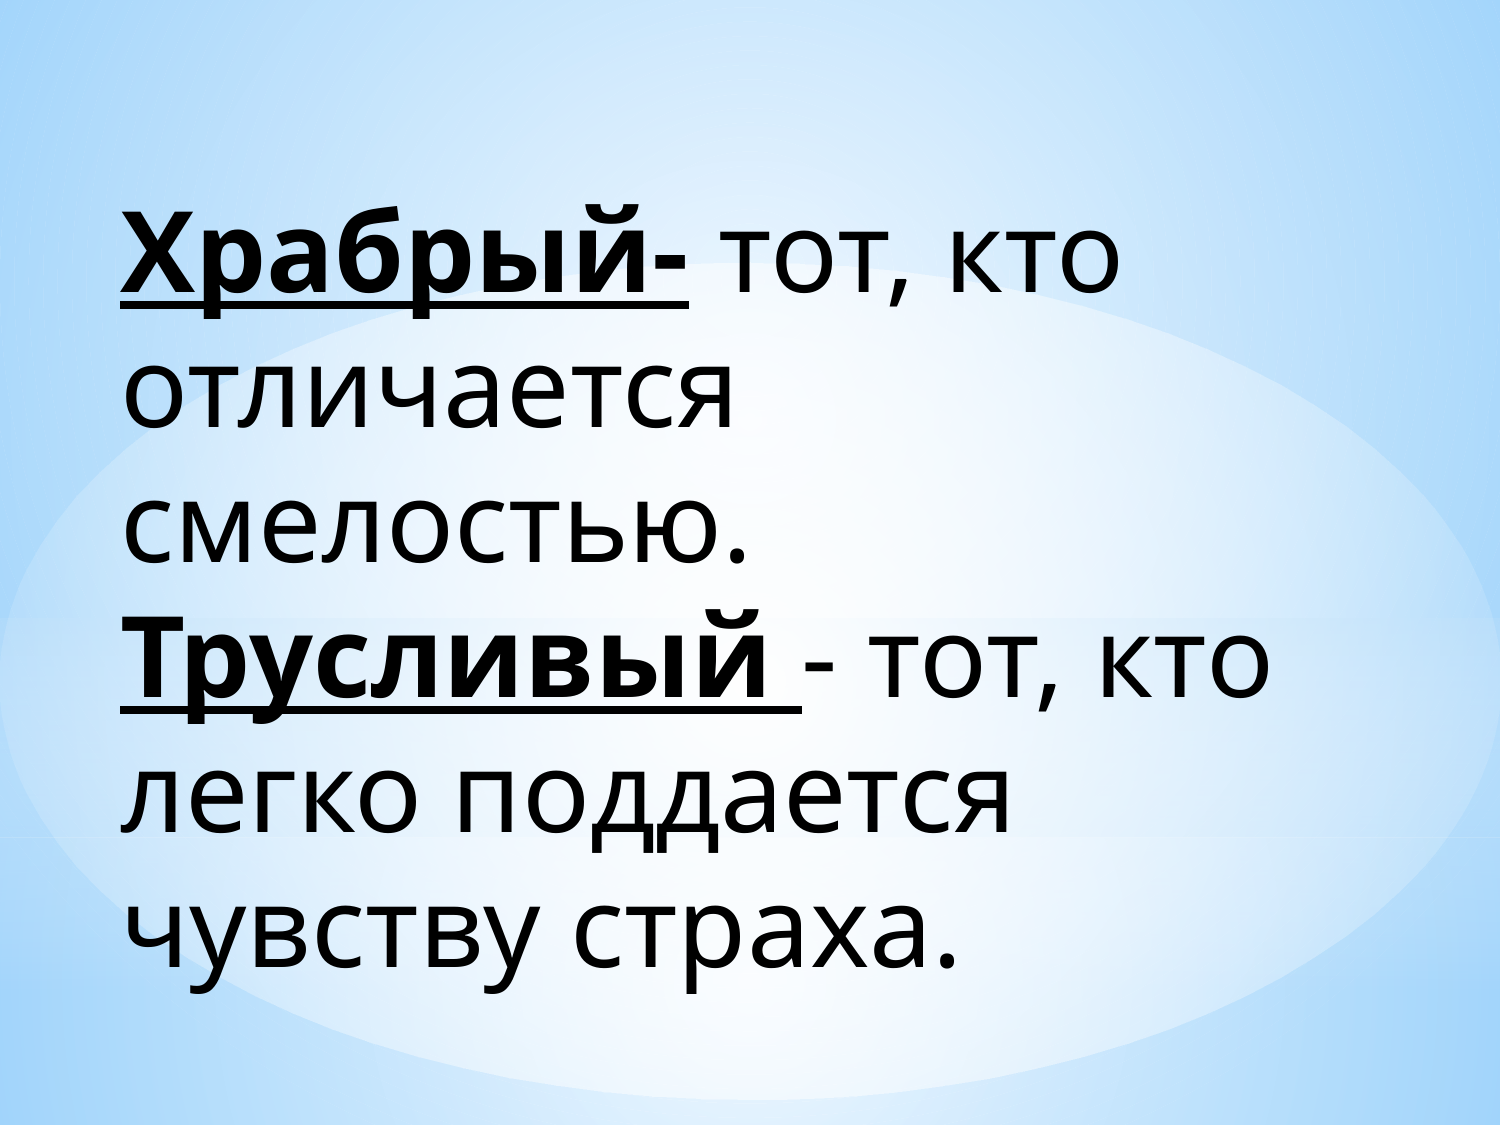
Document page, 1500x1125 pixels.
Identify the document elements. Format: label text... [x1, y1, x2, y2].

text_box Храбрый- тот, кто отличается смелостью. Трусливый - тот, кто легко поддается чувству страха. [105, 172, 1376, 1118]
